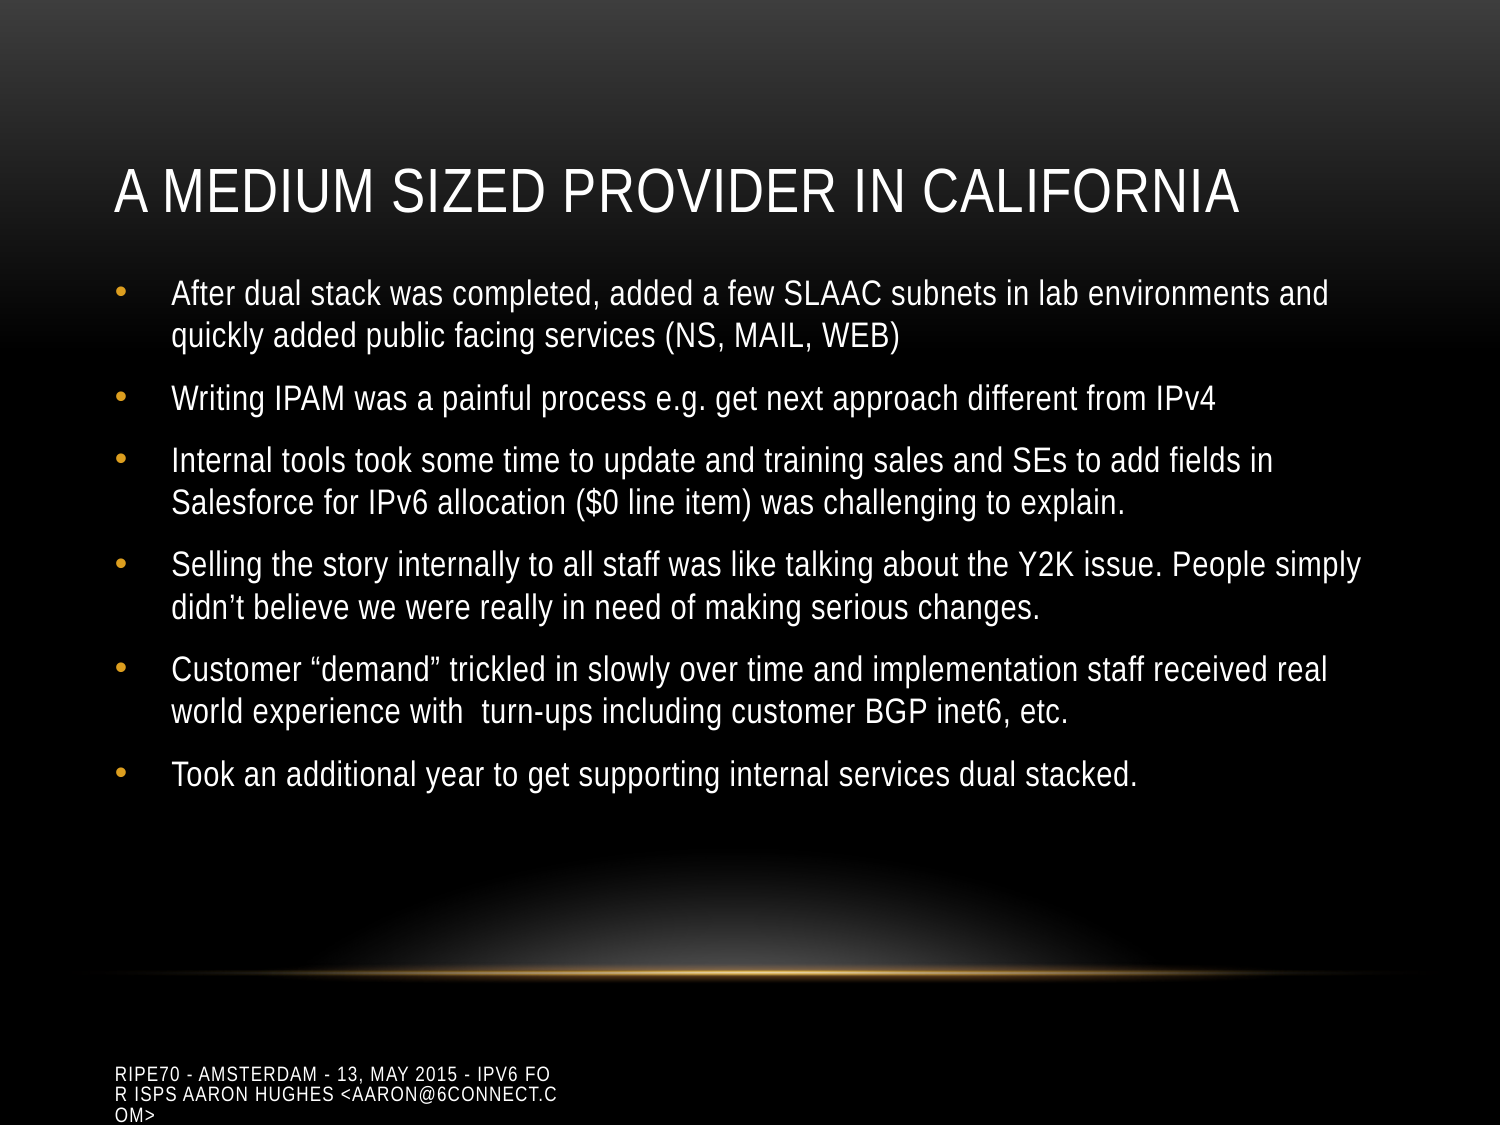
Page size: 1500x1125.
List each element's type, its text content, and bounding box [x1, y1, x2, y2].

list After dual stack was completed, added a few SLAAC subnets in lab environments and quickly added public facing services (NS, MAIL, WEB) Writing IPAM was a painful process e.g. get next approach different from IPv4 Internal tools took some time to update and training sales and SEs to add fields in Salesforce for IPv6 allocation ($0 line item) was challenging to explain. Selling the story internally to all staff was like talking about the Y2K issue. People simply didn’t believe we were really in need of making serious changes. Customer “demand” trickled in slowly over time and implementation staff received real world experience with turn-ups including customer BGP inet6, etc. Took an additional year to get supporting internal services dual stacked. [99, 262, 1400, 938]
title A medium sized provider in California [99, 45, 1400, 233]
footer RIPE70 - Amsterdam - 13, May 2015 - IPv6 for ISPs Aaron Hughes <aaron@6connect.com> [99, 1042, 575, 1103]
picture [0, 0, 1500, 1125]
